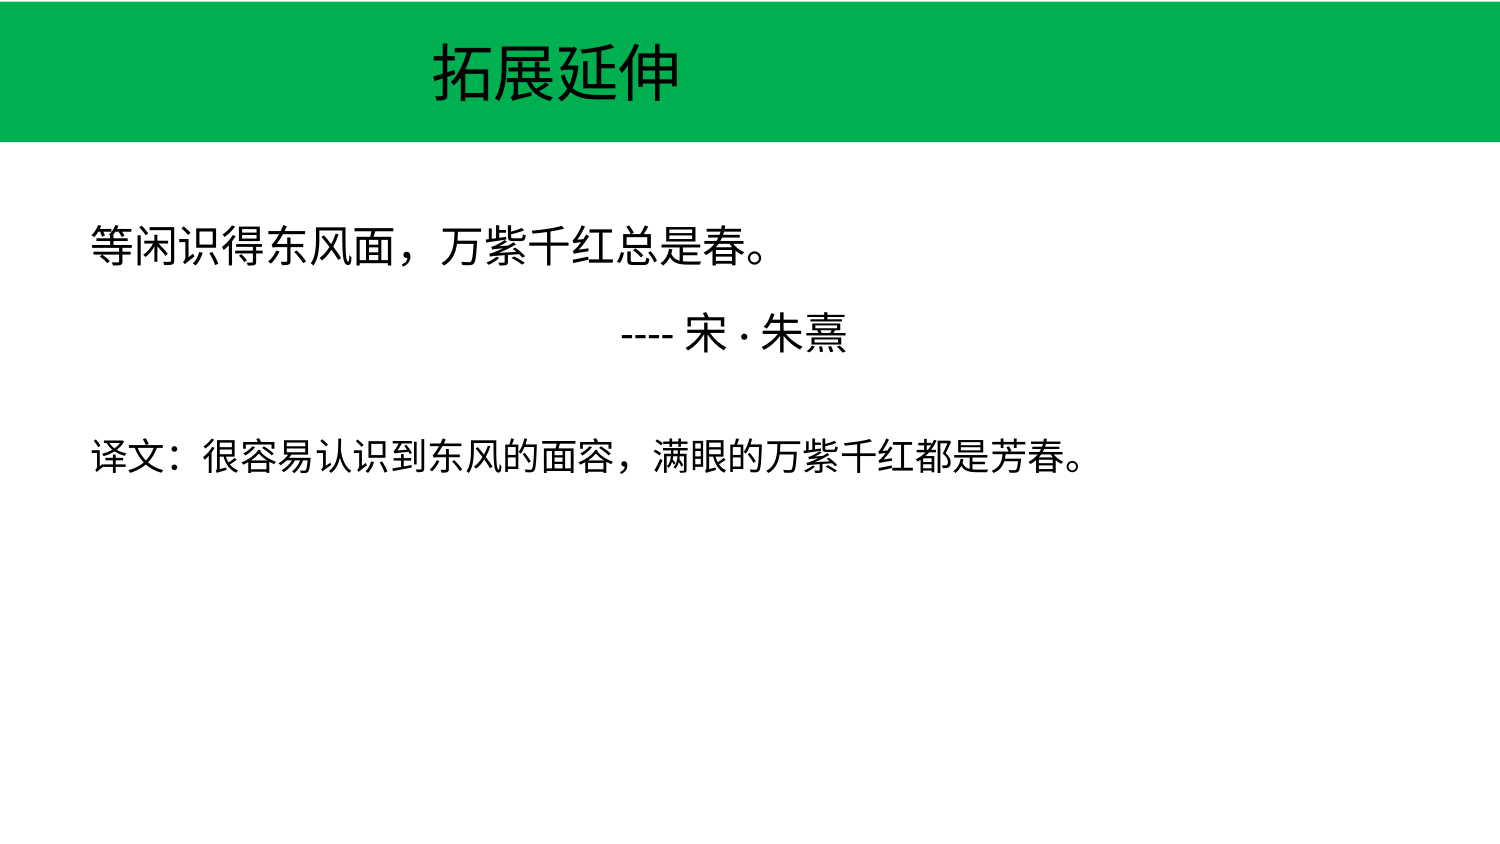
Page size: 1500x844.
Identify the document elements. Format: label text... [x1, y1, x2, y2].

text_box 拓展延伸 [0, 0, 1500, 144]
text_box 译文：很容易认识到东风的面容，满眼的万紫千红都是芳春。 [79, 405, 1171, 484]
text_box 等闲识得东风面，万紫千红总是春。 ----宋·朱熹 [79, 212, 1305, 365]
